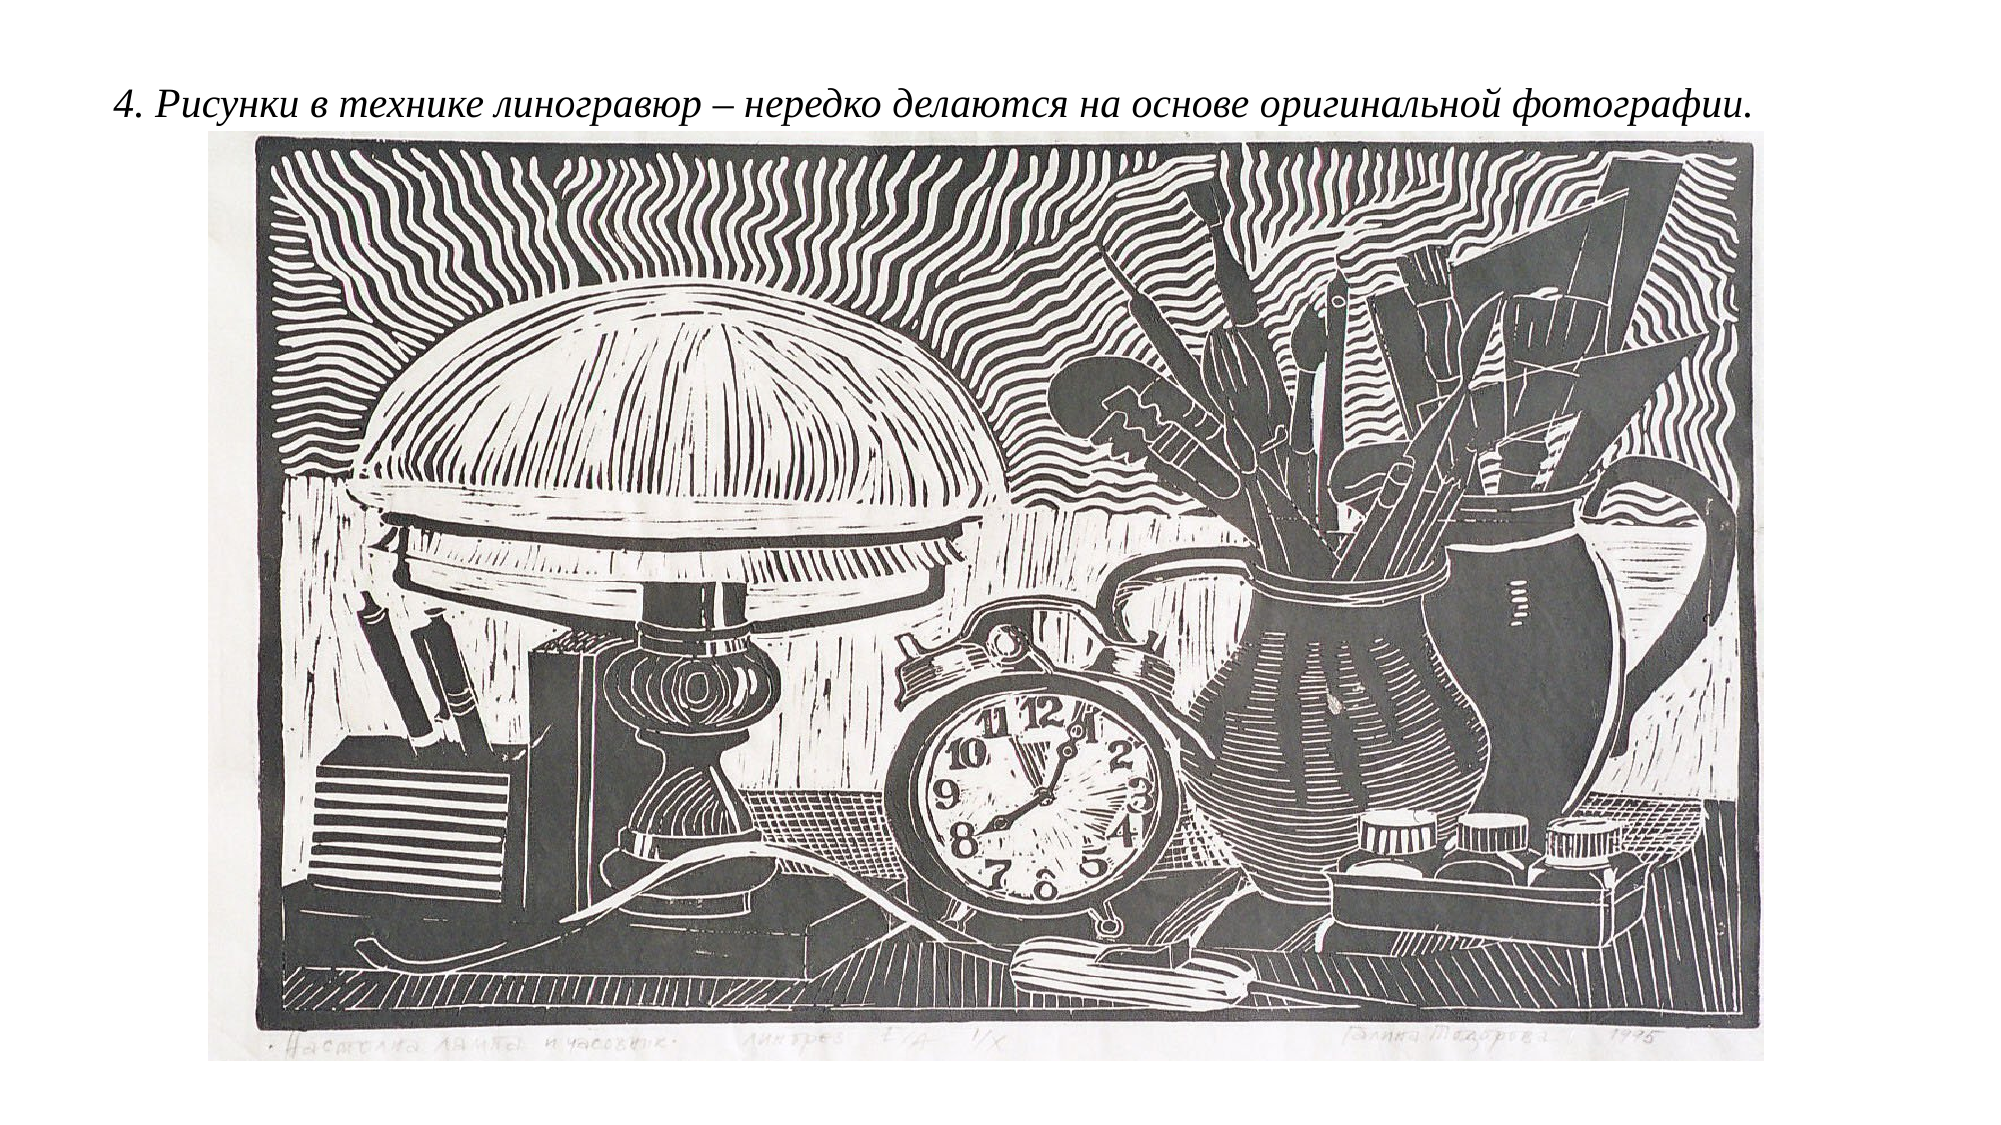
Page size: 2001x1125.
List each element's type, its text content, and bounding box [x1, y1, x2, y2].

text_box 4. Рисунки в технике линогравюр – нередко делаются на основе оригинальной фотографии. [98, 64, 1796, 133]
picture [208, 131, 1764, 1061]
